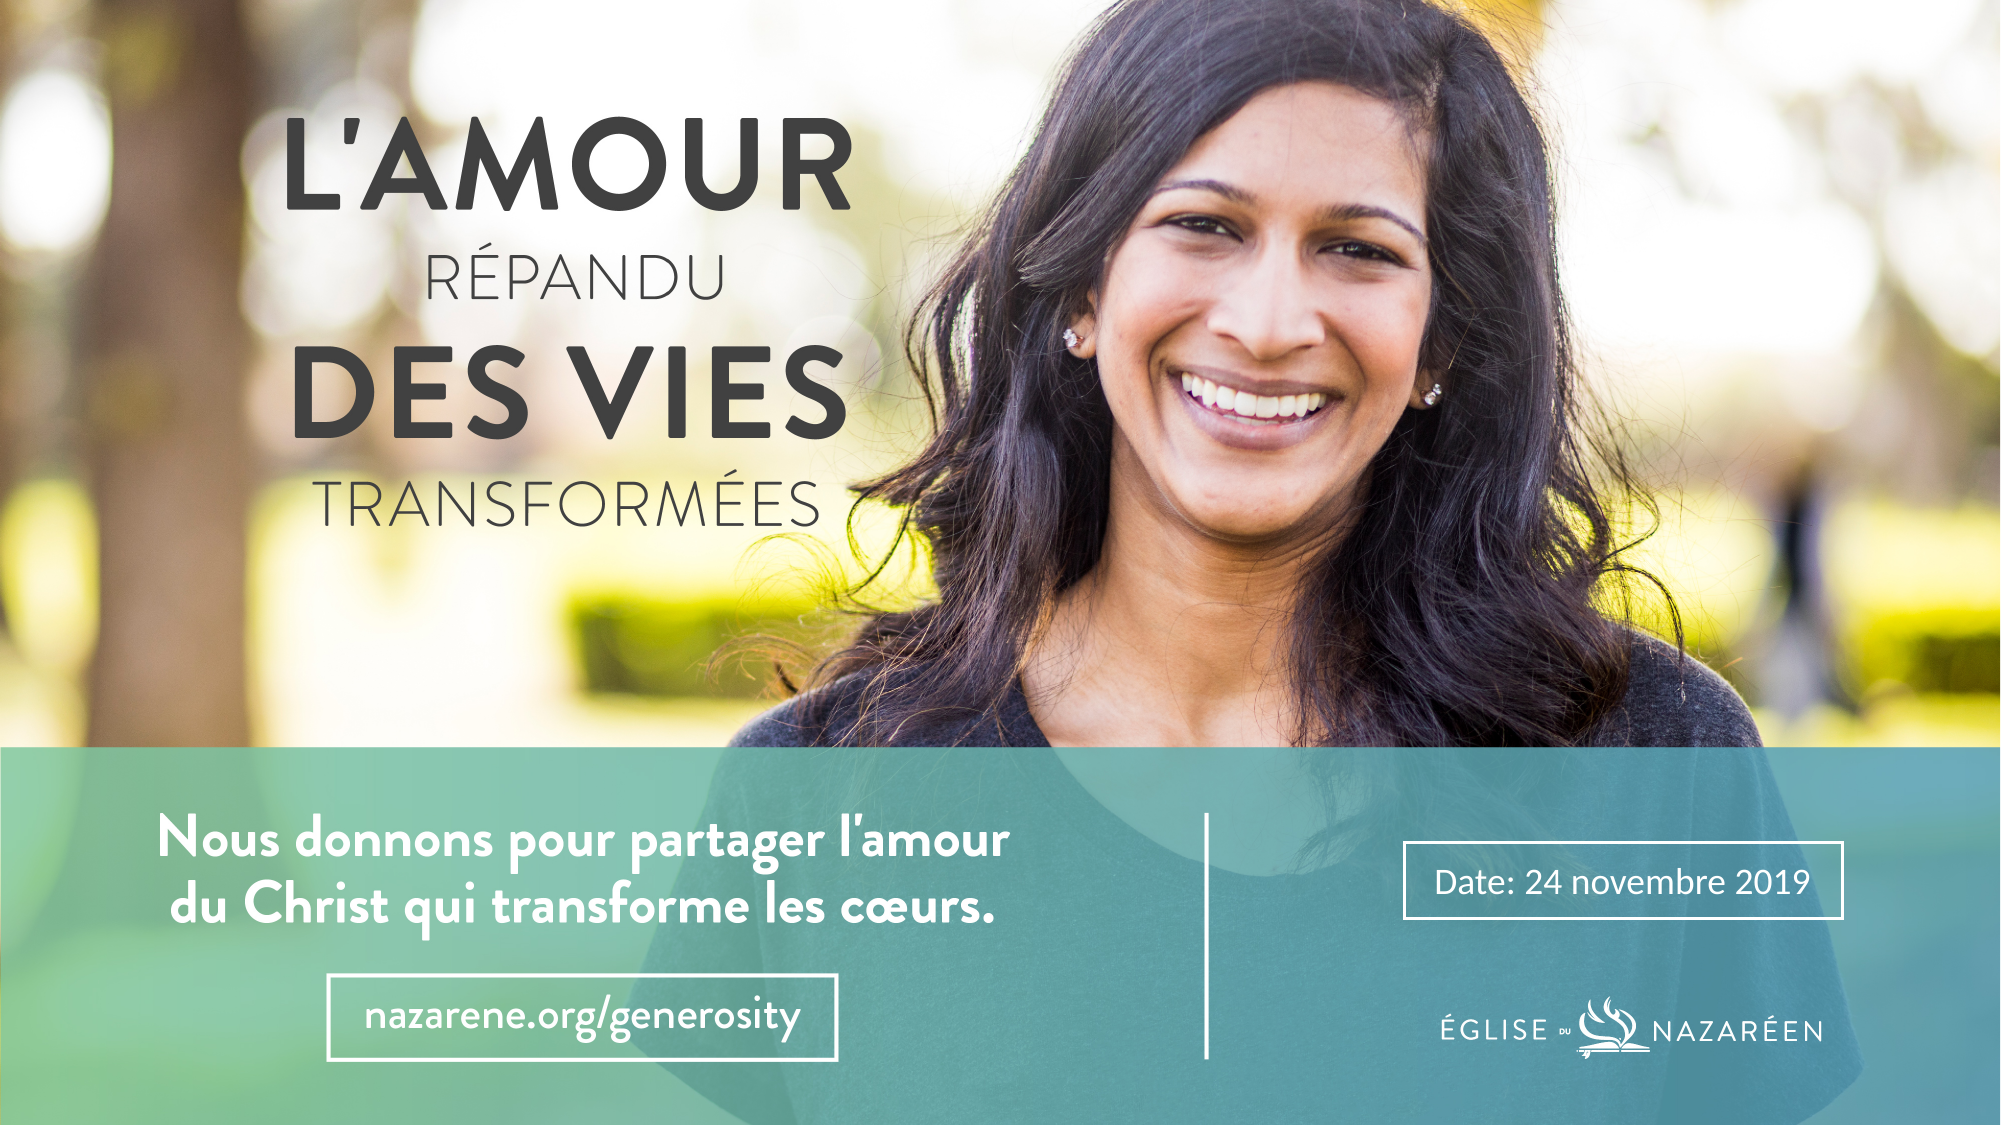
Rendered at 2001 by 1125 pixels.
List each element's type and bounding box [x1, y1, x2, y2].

picture [0, 0, 2001, 1125]
text_box [1403, 842, 1844, 919]
